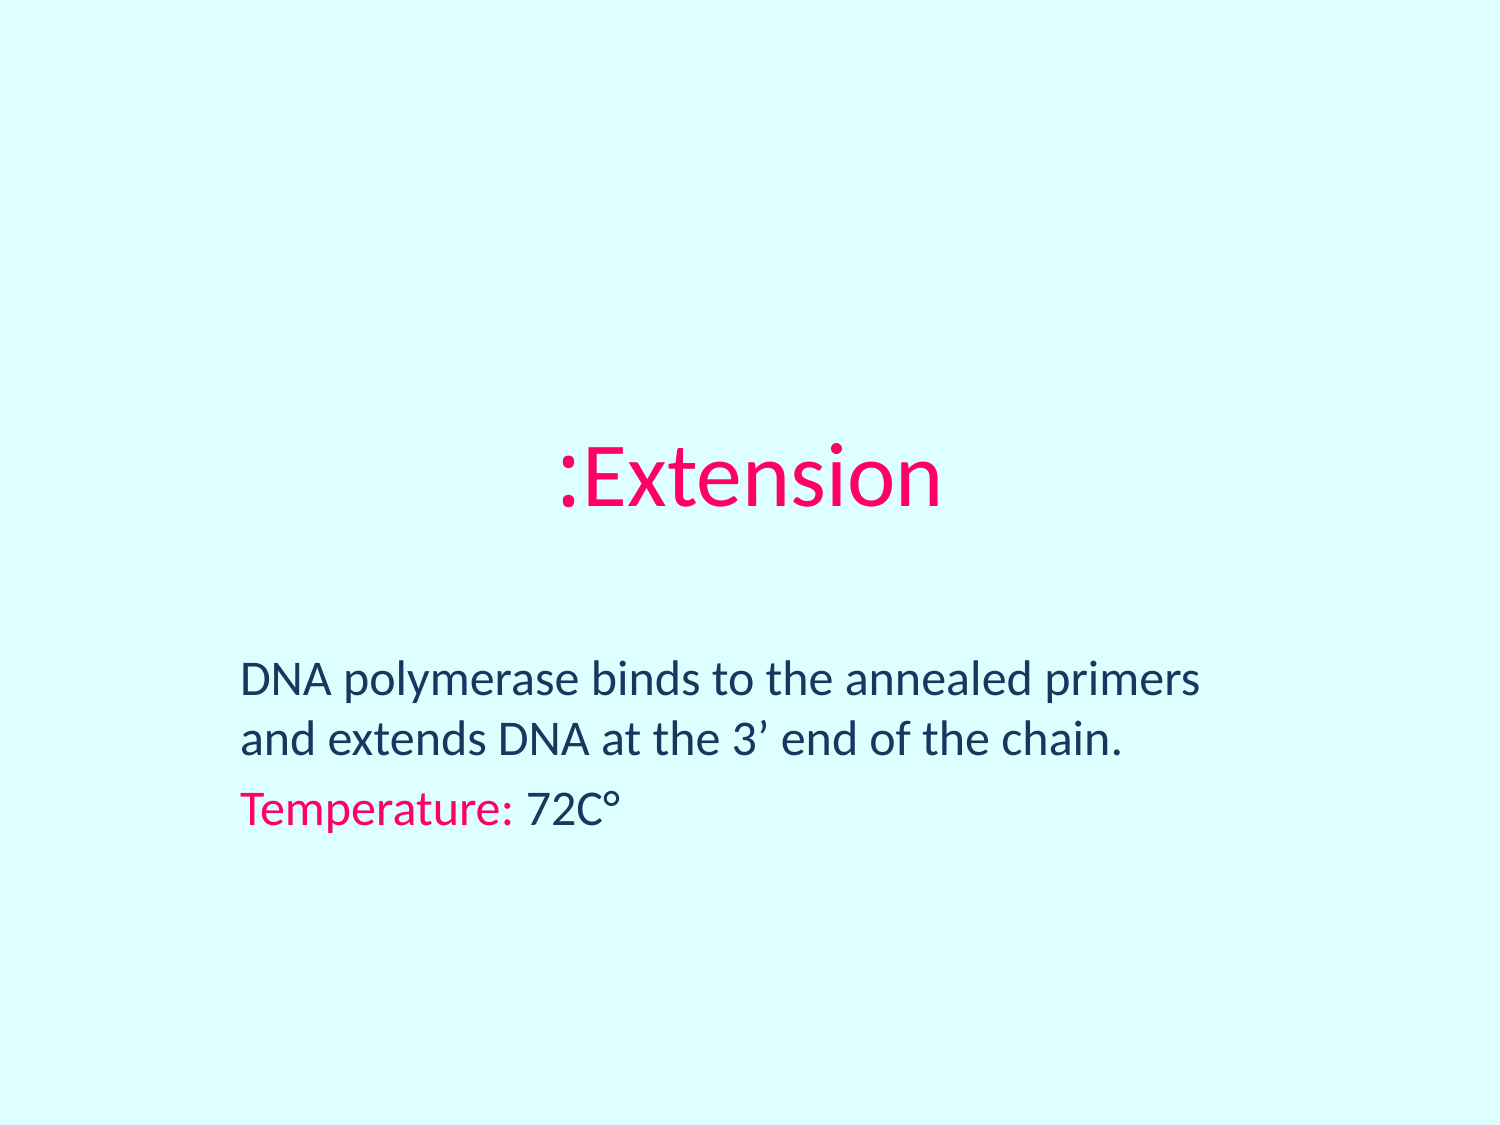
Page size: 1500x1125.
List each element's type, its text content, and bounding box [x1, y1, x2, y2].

title Extension: [112, 349, 1388, 591]
subtitle DNA polymerase binds to the annealed primers and extends DNA at the 3’ end of the chain. Temperature: 72C° [225, 637, 1275, 925]
